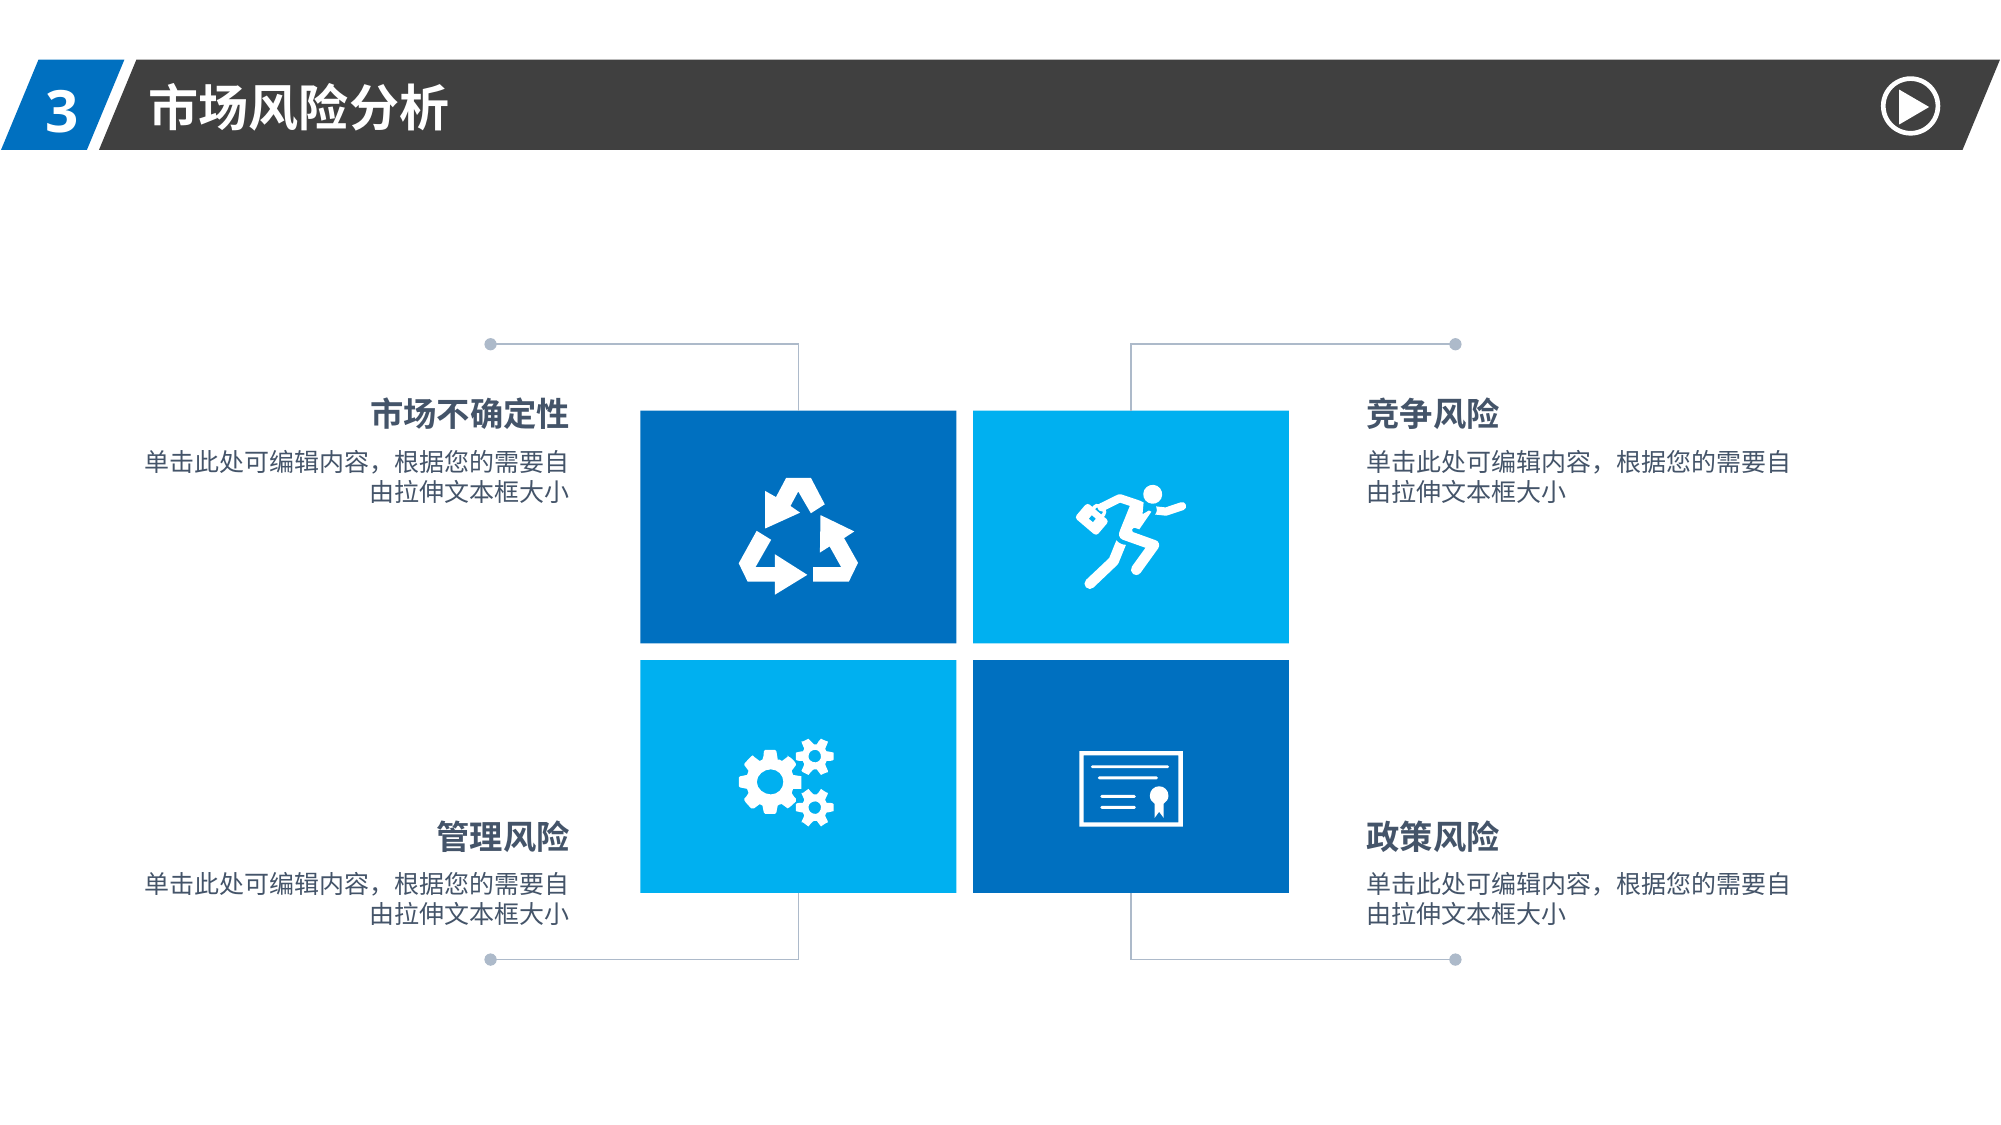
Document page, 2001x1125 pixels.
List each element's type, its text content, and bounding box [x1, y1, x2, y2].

text_box [1079, 751, 1183, 827]
text_box [765, 477, 825, 529]
text_box [973, 410, 1289, 644]
text_box [1143, 484, 1163, 504]
text_box [1084, 540, 1126, 590]
text_box [640, 660, 957, 893]
text_box 政策风险 [1366, 816, 1613, 857]
text_box 单击此处可编辑内容，根据您的需要自由拉伸文本框大小 [1366, 868, 1815, 929]
text_box 单击此处可编辑内容，根据您的需要自由拉伸文本框大小 [1366, 446, 1815, 506]
text_box 竞争风险 [1366, 393, 1613, 434]
text_box 3 [30, 66, 135, 152]
text_box 市场风险分析 [134, 69, 546, 145]
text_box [1259, 763, 1327, 1089]
text_box [973, 660, 1289, 893]
text_box [133, 59, 2000, 150]
text_box [1155, 502, 1187, 516]
text_box 单击此处可编辑内容，根据您的需要自由拉伸文本框大小 [140, 446, 570, 506]
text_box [1883, 78, 1939, 134]
text_box [1, 80, 30, 150]
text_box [1259, 215, 1327, 540]
text_box [813, 515, 859, 582]
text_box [610, 772, 679, 1081]
text_box [640, 410, 957, 644]
text_box 单击此处可编辑内容，根据您的需要自由拉伸文本框大小 [140, 868, 570, 929]
text_box [1075, 494, 1160, 576]
text_box [35, 59, 125, 66]
text_box [738, 530, 808, 595]
text_box 管理风险 [360, 816, 570, 857]
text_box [611, 223, 678, 532]
text_box [738, 738, 834, 827]
text_box 市场不确定性 [360, 393, 570, 434]
